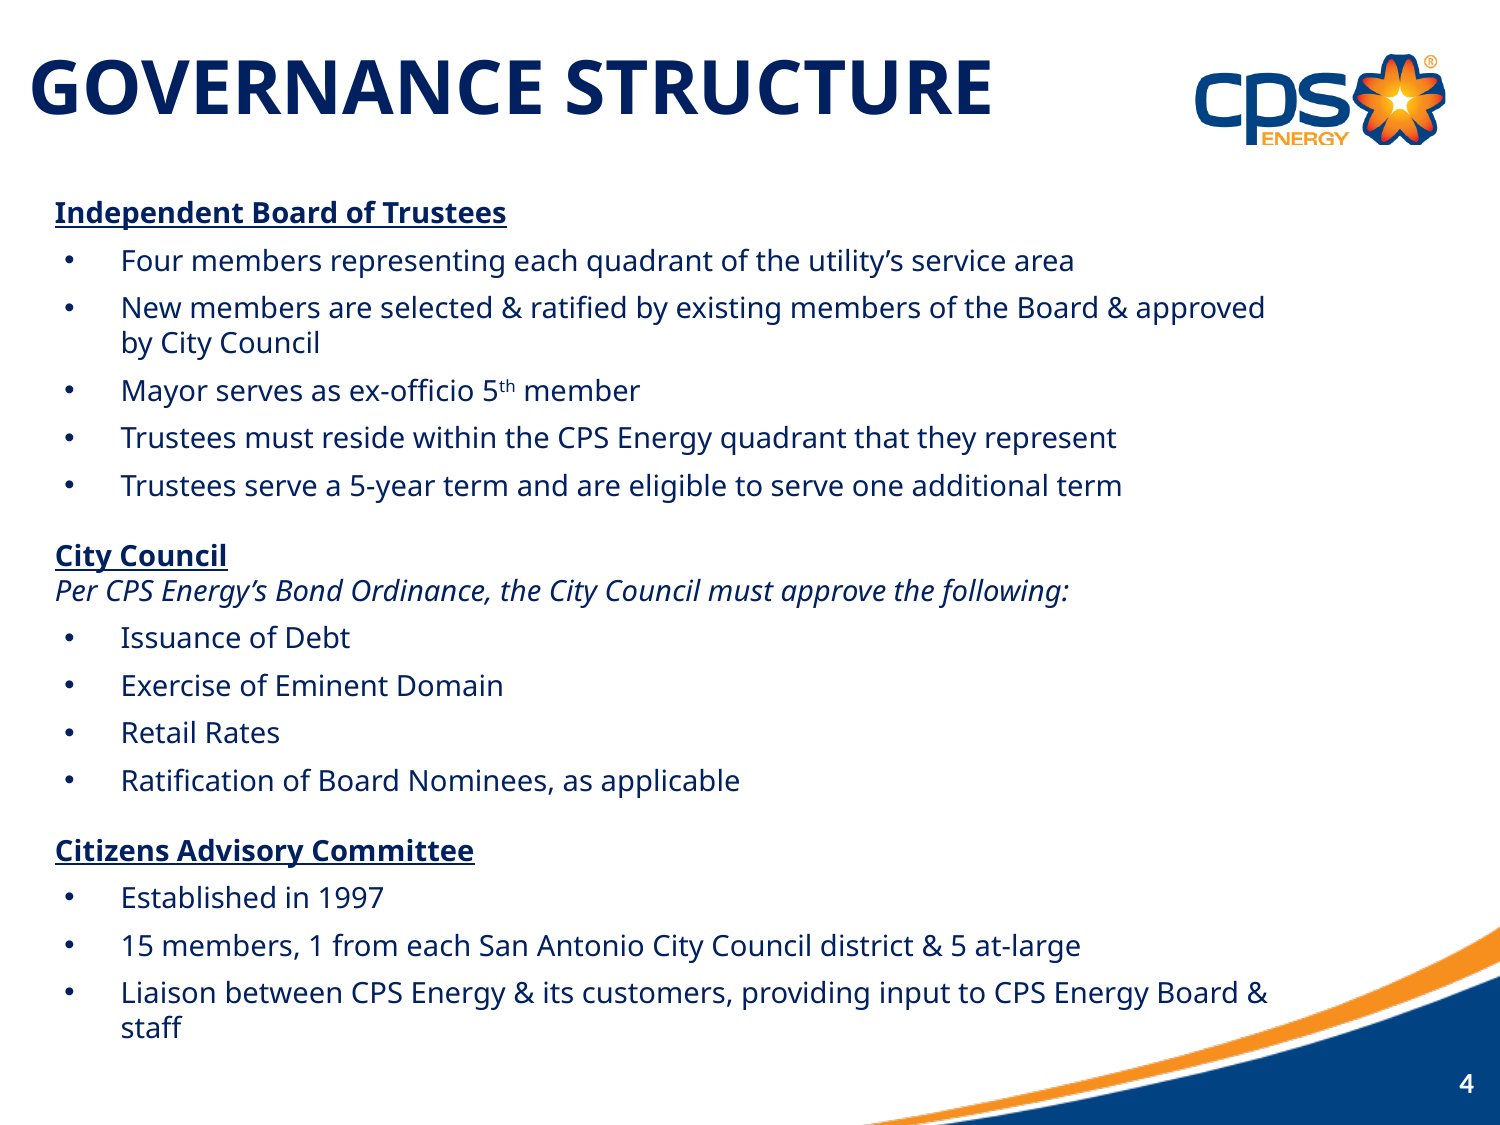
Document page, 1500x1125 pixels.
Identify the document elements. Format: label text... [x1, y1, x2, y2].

text_box Independent Board of Trustees Four members representing each quadrant of the utility’s service area New members are selected & ratified by existing members of the Board & approved by City Council Mayor serves as ex-officio 5th member Trustees must reside within the CPS Energy quadrant that they represent Trustees serve a 5-year term and are eligible to serve one additional term City Council Per CPS Energy’s Bond Ordinance, the City Council must approve the following: Issuance of Debt Exercise of Eminent Domain Retail Rates Ratification of Board Nominees, as applicable Citizens Advisory Committee Established in 1997 15 members, 1 from each San Antonio City Council district & 5 at-large Liaison between CPS Energy & its customers, providing input to CPS Energy Board & staff [40, 183, 1298, 1031]
text_box Governance Structure [13, 31, 1182, 169]
slide_number 4 [1151, 1051, 1490, 1112]
